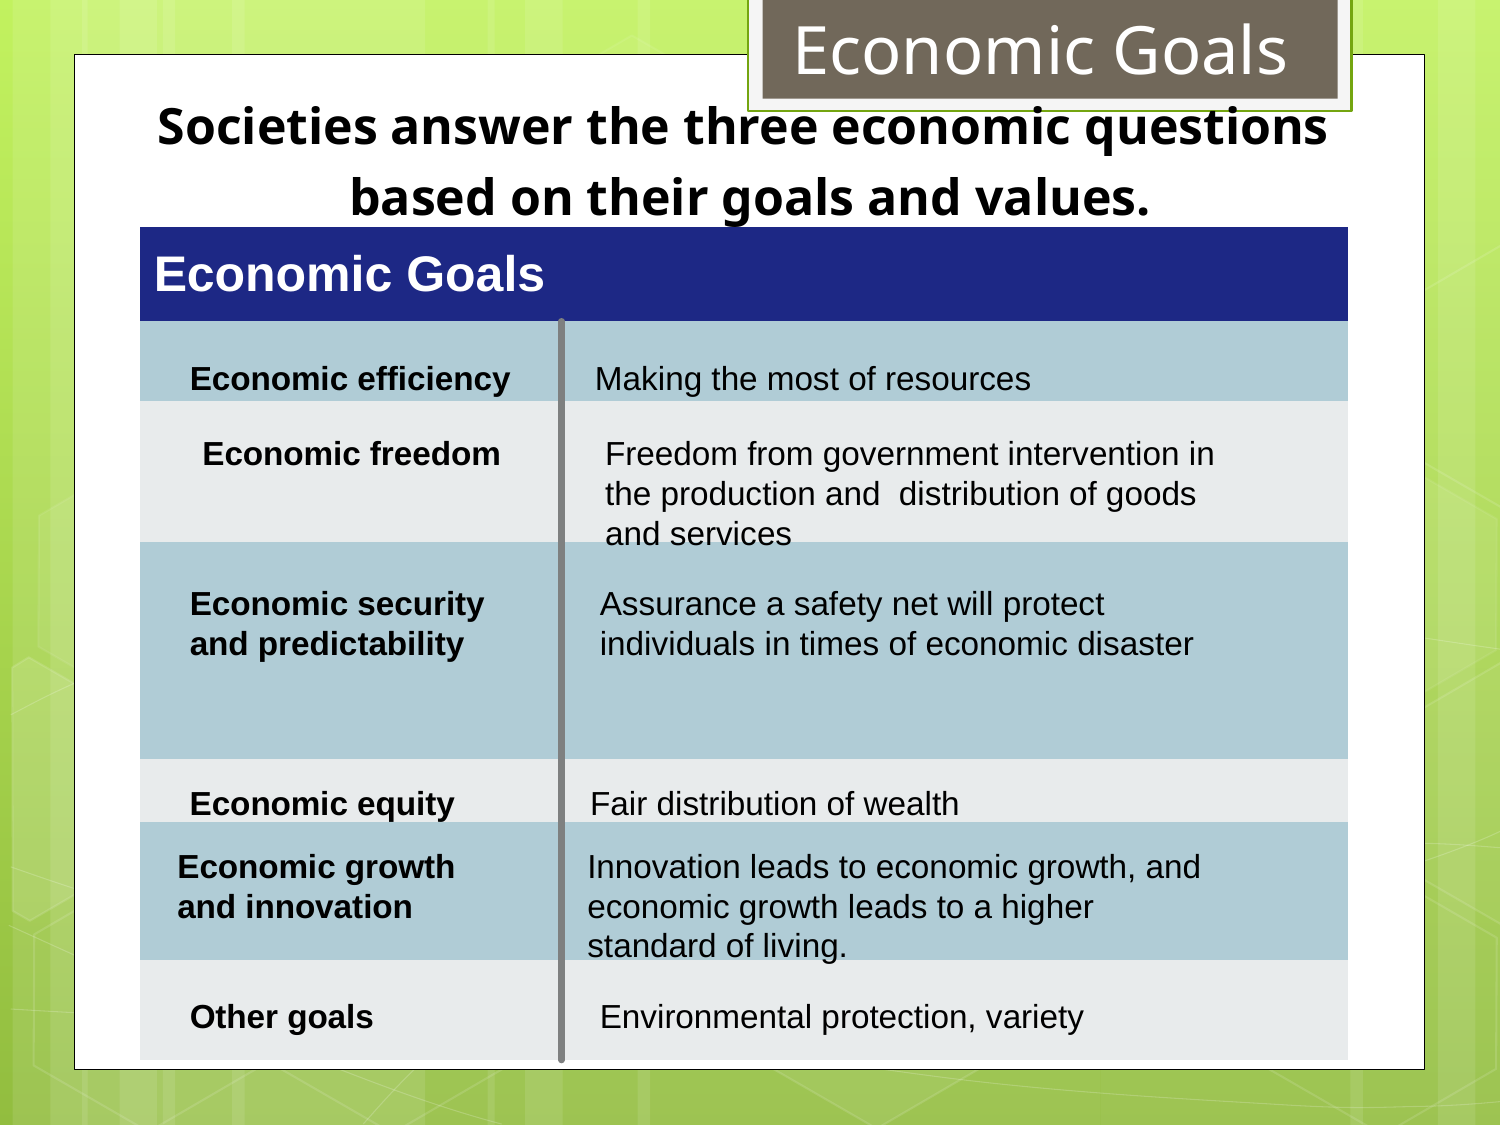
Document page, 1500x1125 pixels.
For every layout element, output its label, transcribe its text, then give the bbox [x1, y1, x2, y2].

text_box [174, 349, 1226, 406]
text_box Societies answer the three economic questions based on their goals and values. [0, 87, 1500, 278]
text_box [162, 837, 1226, 974]
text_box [174, 987, 1238, 1043]
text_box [174, 574, 1238, 671]
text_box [174, 774, 1213, 831]
text_box Economic Goals [768, 0, 1313, 96]
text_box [187, 424, 1251, 561]
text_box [87, 187, 1401, 1101]
